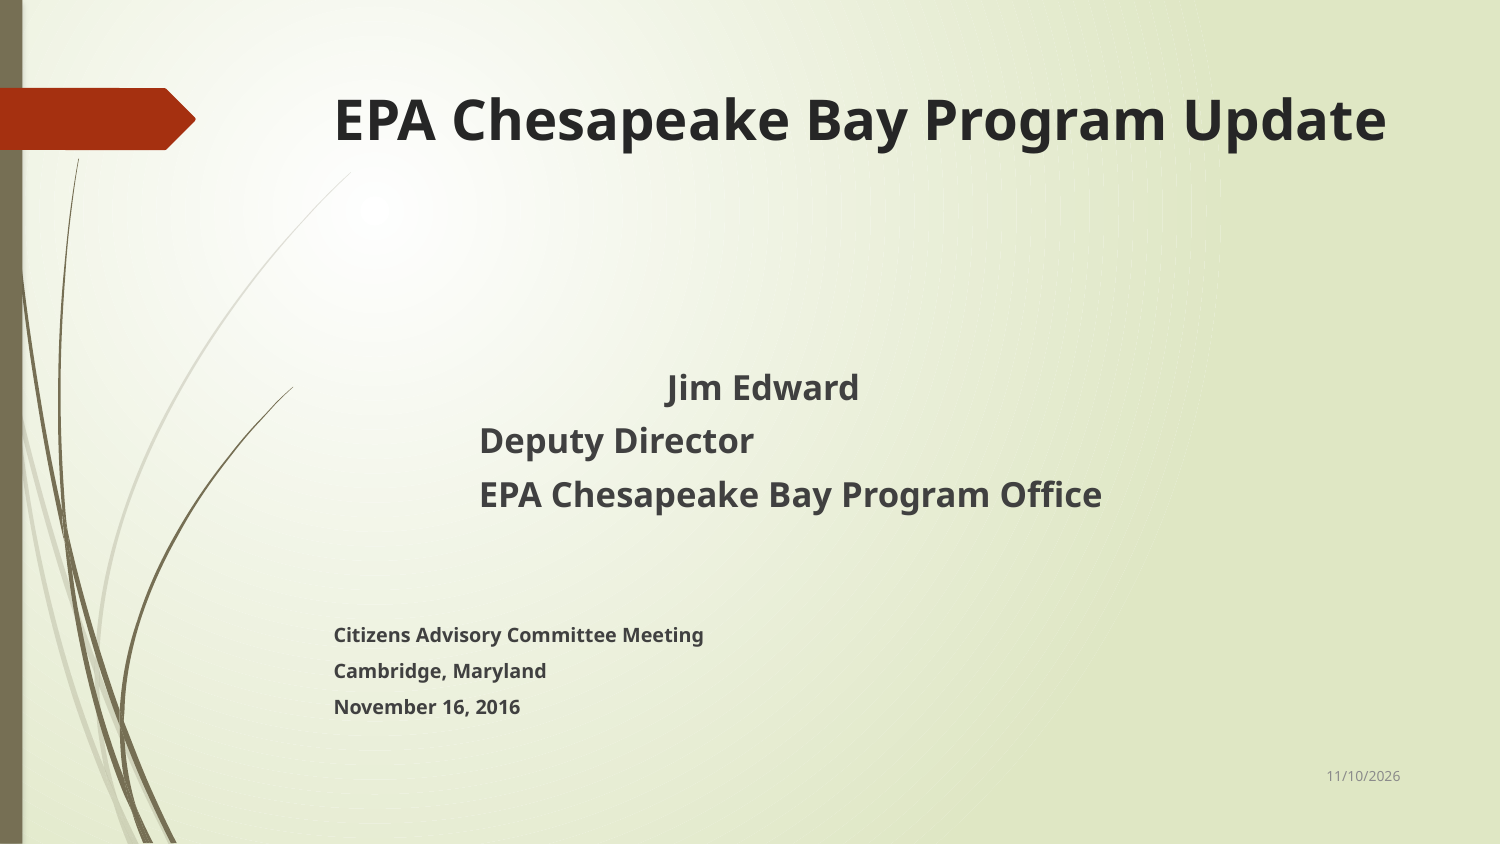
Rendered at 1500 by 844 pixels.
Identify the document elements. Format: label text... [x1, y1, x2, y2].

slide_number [1274, 754, 1416, 800]
list Jim Edward Deputy Director EPA Chesapeake Bay Program Office Citizens Advisory Committee Meeting Cambridge, Maryland November 16, 2016 [318, 262, 1416, 728]
title EPA Chesapeake Bay Program Update [319, 76, 1416, 235]
